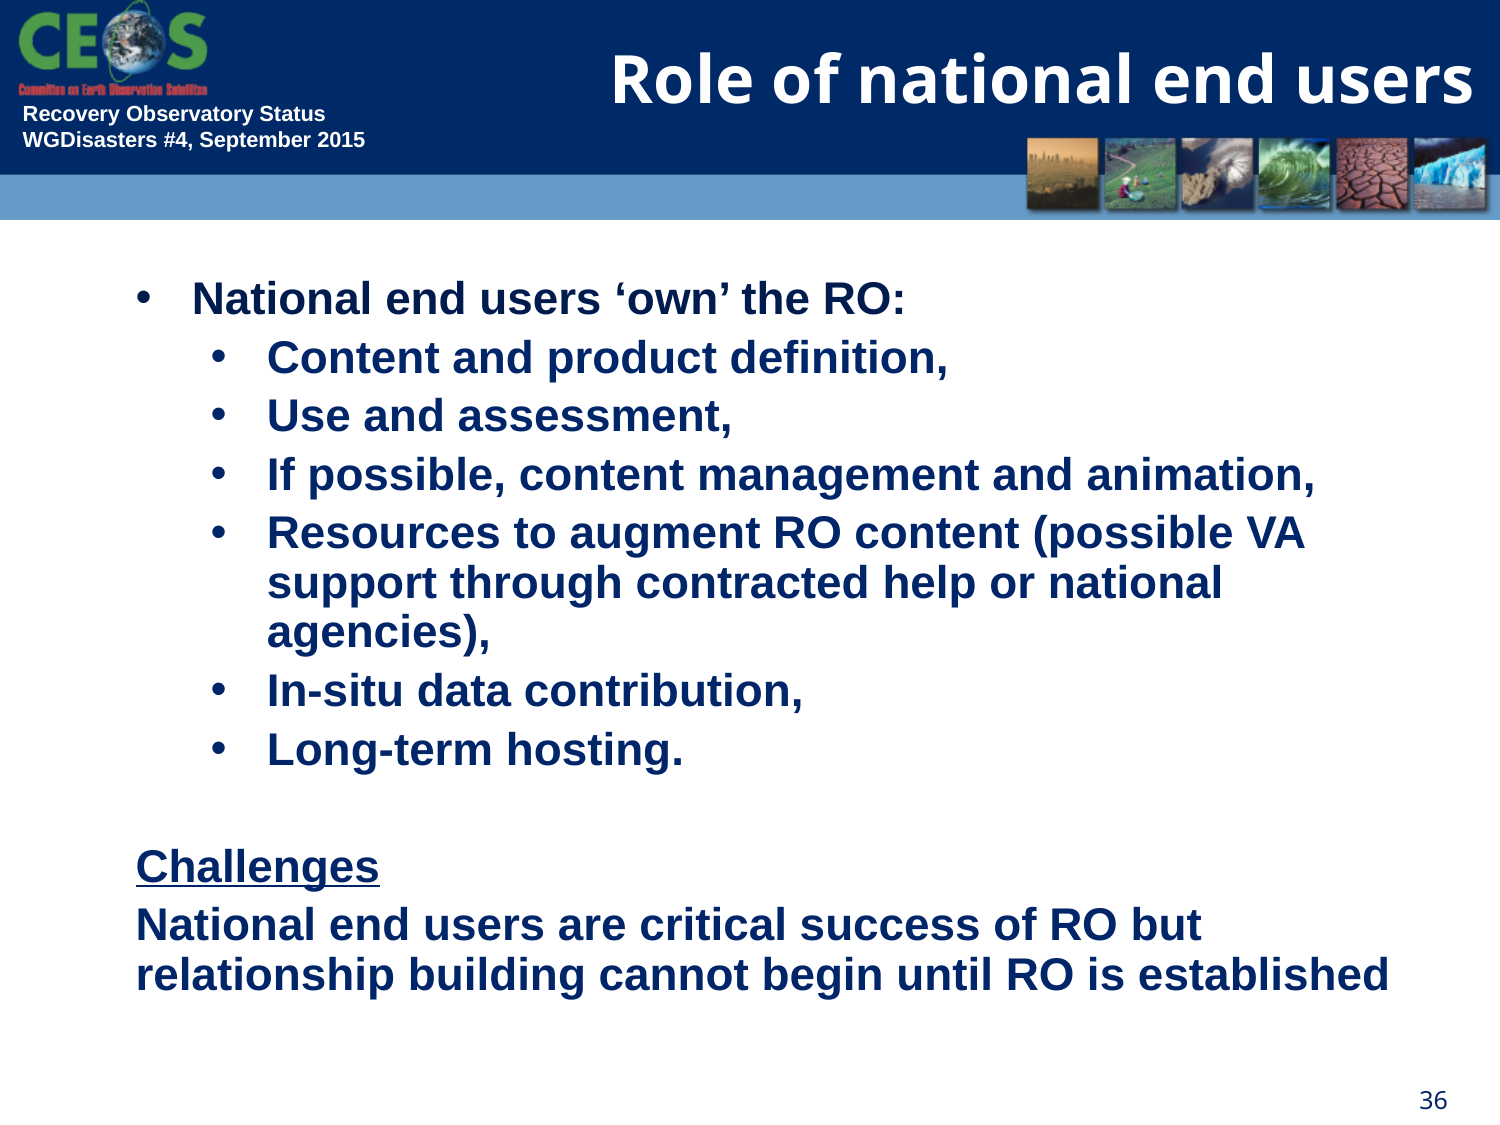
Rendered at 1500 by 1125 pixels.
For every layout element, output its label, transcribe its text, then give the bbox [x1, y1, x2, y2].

picture [0, 0, 1500, 220]
text_box Role of national end users [336, 16, 1491, 138]
slide_number 36 [1194, 1077, 1463, 1112]
text_box National end users ‘own’ the RO: Content and product definition, Use and assessment, If possible, content management and animation, Resources to augment RO content (possible VA support through contracted help or national agencies), In-situ data contribution, Long-term hosting. Challenges National end users are critical success of RO but relationship building cannot begin until RO is established [45, 267, 1428, 1062]
